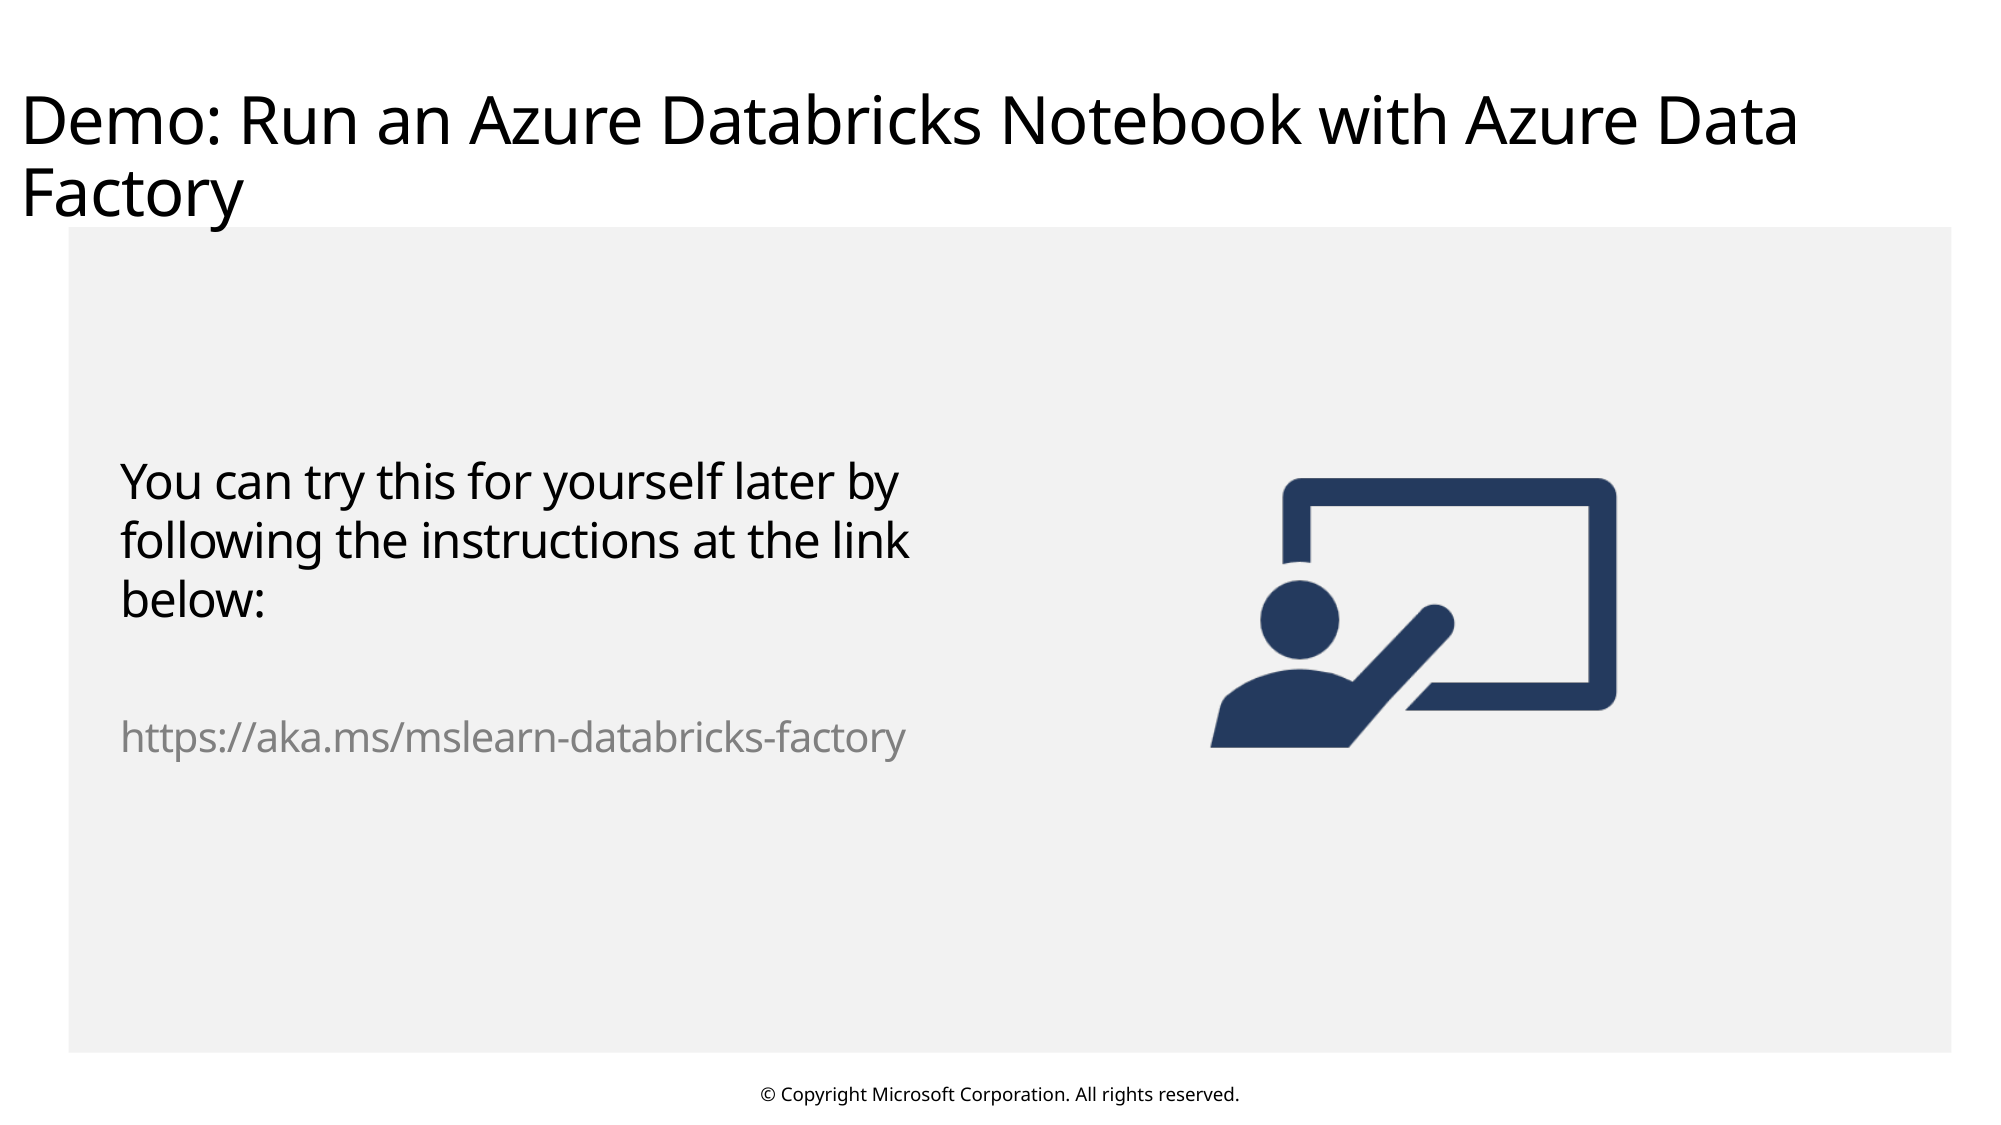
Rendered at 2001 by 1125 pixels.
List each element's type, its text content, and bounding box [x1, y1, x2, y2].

title Demo: Run an Azure Databricks Notebook with Azure Data Factory [19, 72, 2000, 184]
list You can try this for yourself later by following the instructions at the link below: https://aka.ms/mslearn-databricks-factory [120, 442, 930, 772]
picture [1190, 390, 1636, 836]
text_box [68, 226, 1952, 1053]
